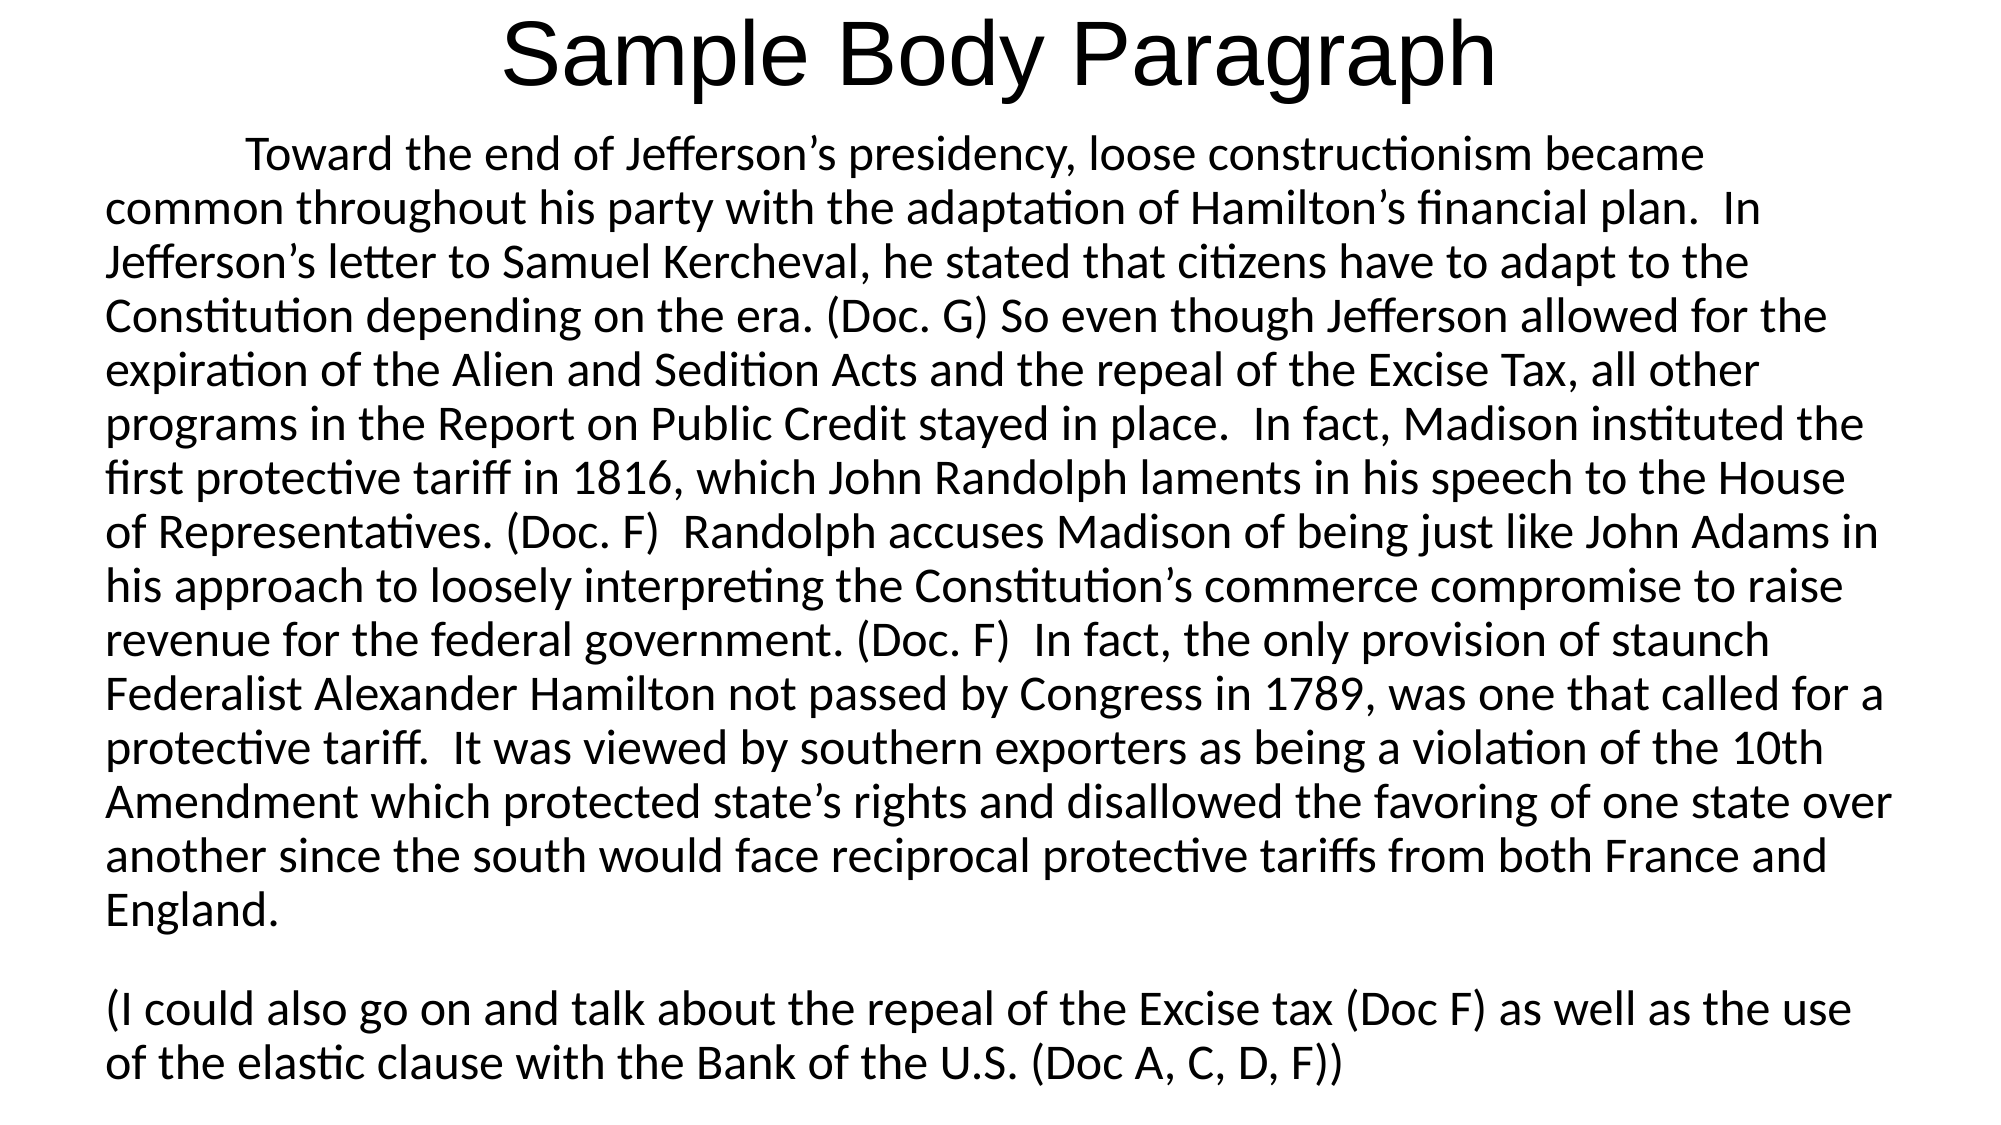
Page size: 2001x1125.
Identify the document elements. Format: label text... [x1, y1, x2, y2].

text_box Toward the end of Jefferson’s presidency, loose constructionism became common throughout his party with the adaptation of Hamilton’s financial plan. In Jefferson’s letter to Samuel Kercheval, he stated that citizens have to adapt to the Constitution depending on the era. (Doc. G) So even though Jefferson allowed for the expiration of the Alien and Sedition Acts and the repeal of the Excise Tax, all other programs in the Report on Public Credit stayed in place. In fact, Madison instituted the first protective tariff in 1816, which John Randolph laments in his speech to the House of Representatives. (Doc. F) Randolph accuses Madison of being just like John Adams in his approach to loosely interpreting the Constitution’s commerce compromise to raise revenue for the federal government. (Doc. F) In fact, the only provision of staunch Federalist Alexander Hamilton not passed by Congress in 1789, was one that called for a protective tariff. It was viewed by southern exporters as being a violation of the 10th Amendment which protected state’s rights and disallowed the favoring of one state over another since the south would face reciprocal protective tariffs from both France and England. (I could also go on and talk about the repeal of the Excise tax (Doc F) as well as the use of the elastic clause with the Bank of the U.S. (Doc A, C, D, F)) [90, 119, 1910, 1020]
text_box Sample Body Paragraph [324, 0, 1675, 119]
